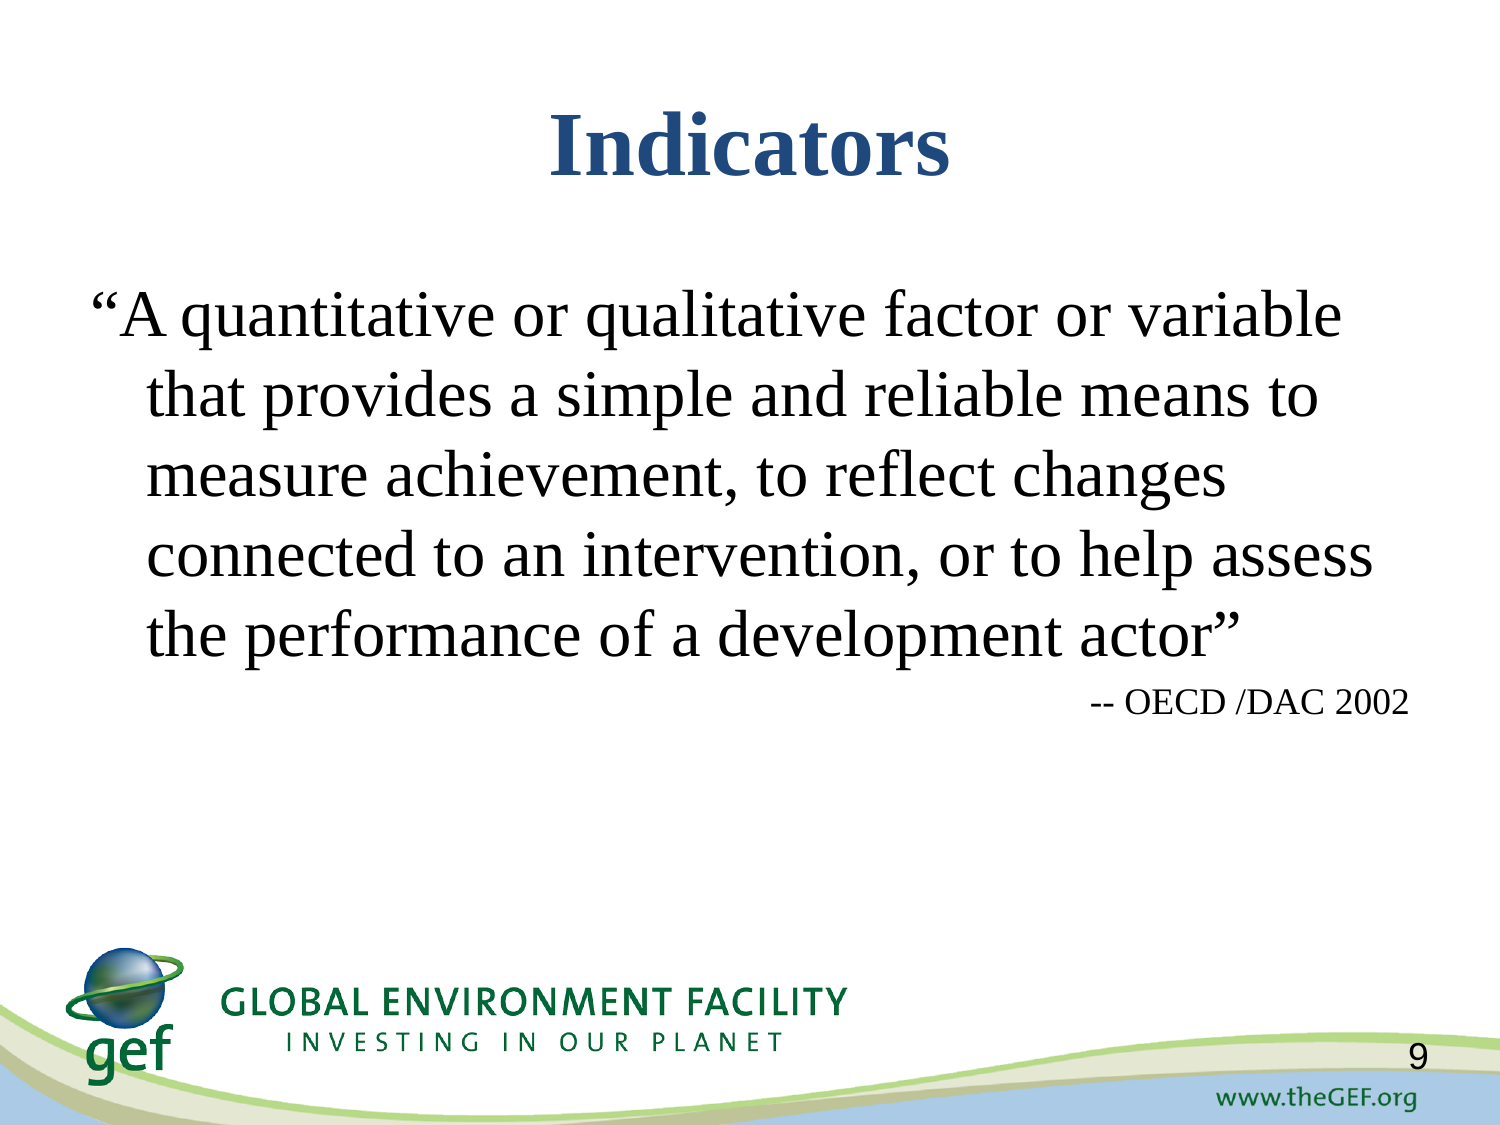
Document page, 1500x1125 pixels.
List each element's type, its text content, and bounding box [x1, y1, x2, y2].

picture [0, 920, 1500, 1125]
list “A quantitative or qualitative factor or variable that provides a simple and reliable means to measure achievement, to reflect changes connected to an intervention, or to help assess the performance of a development actor” -- OECD /DAC 2002 [74, 262, 1426, 1006]
title Indicators [74, 44, 1426, 233]
slide_number 9 [1374, 1012, 1500, 1095]
